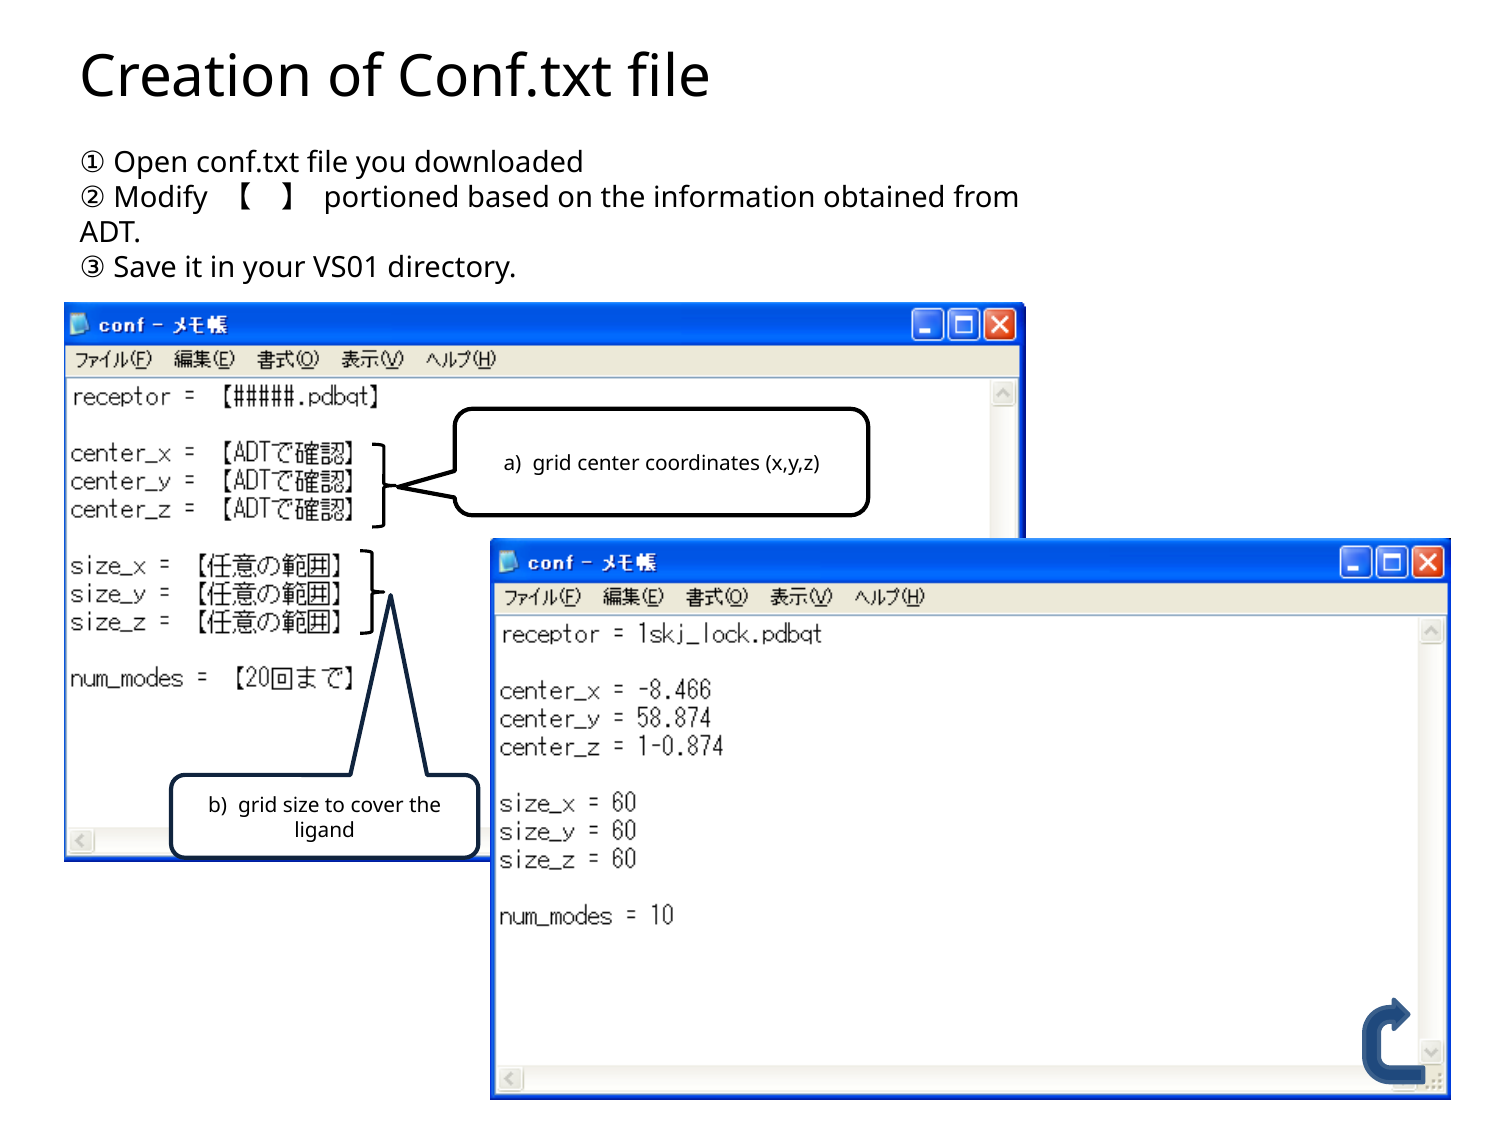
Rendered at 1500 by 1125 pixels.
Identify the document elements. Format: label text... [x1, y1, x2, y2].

picture [64, 302, 1452, 1100]
text_box Creation of Conf.txt file ① Open conf.txt file you downloaded ② Modify 【 】 portioned based on the information obtained from ADT. ③ Save it in your VS01 directory. [64, 31, 1081, 326]
